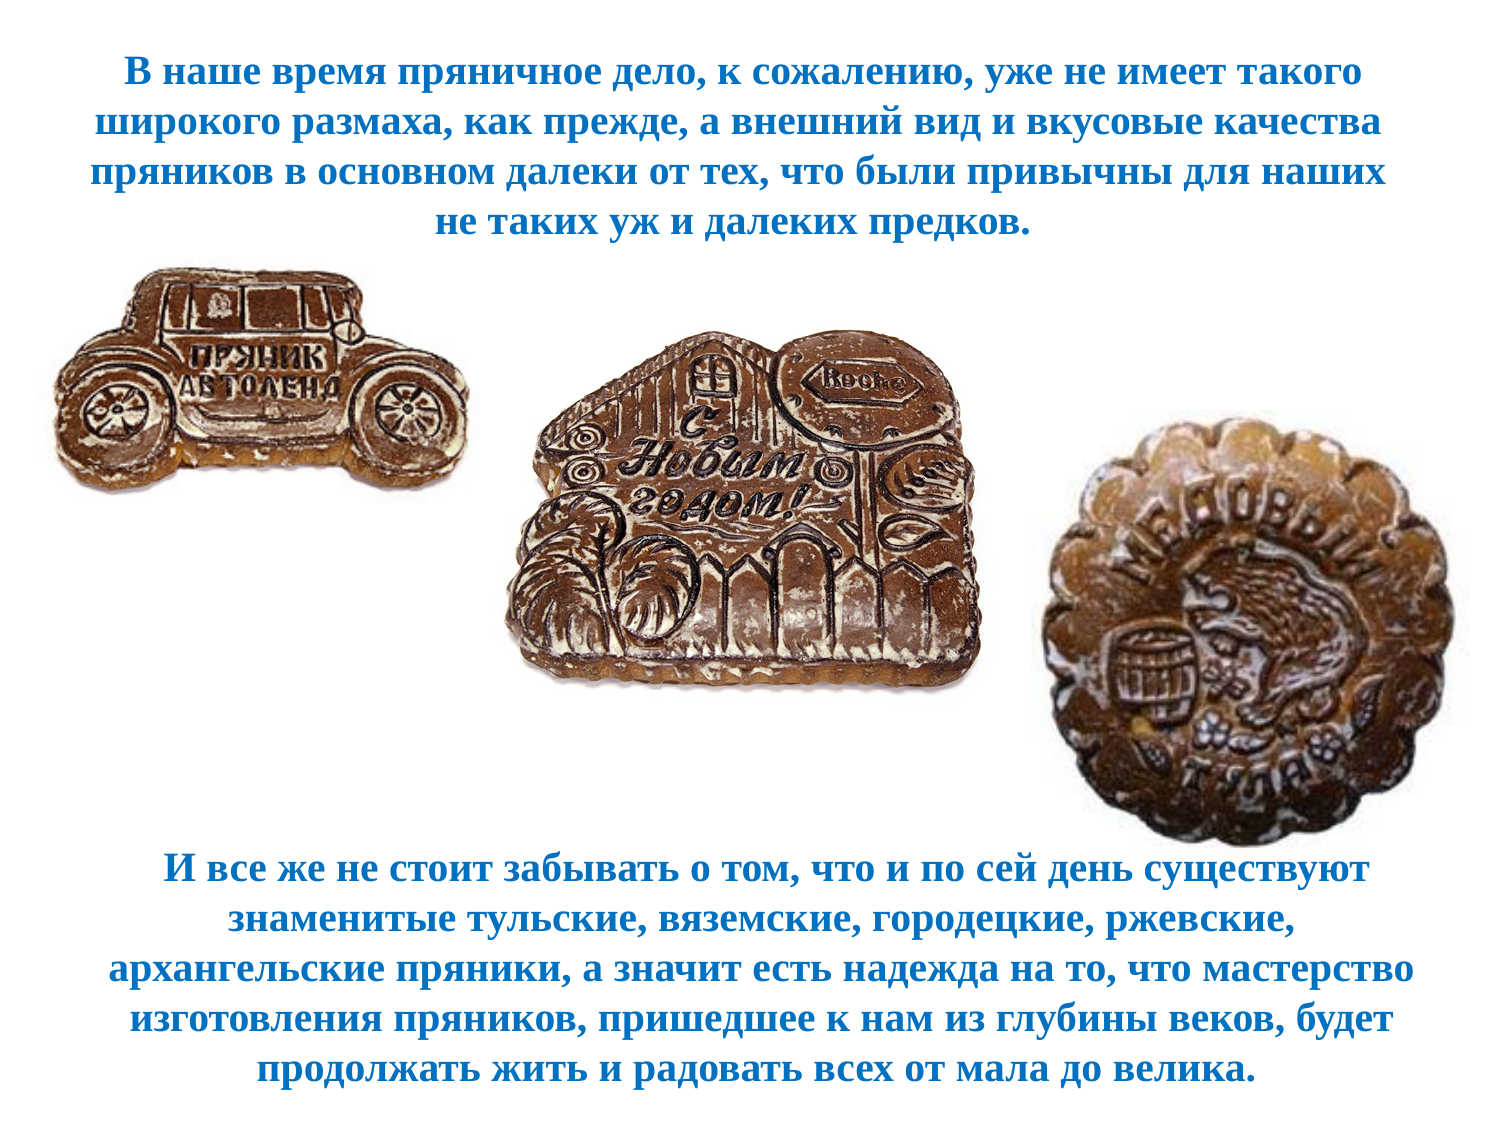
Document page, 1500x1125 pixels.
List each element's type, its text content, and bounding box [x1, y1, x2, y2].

text_box В наше время пряничное дело, к сожалению, уже не имеет такого широкого размаха, как прежде, а внешний вид и вкусовые качества пряников в основном далеки от тех, что были привычны для наших не таких уж и далеких предков. [70, 35, 1407, 250]
picture [1030, 409, 1469, 859]
picture [34, 257, 1005, 710]
text_box И все же не стоит забывать о том, что и по сей день существуют знаменитые тульские, вяземские, городецкие, ржевские, архангельские пряники, а значит есть надежда на то, что мастерство изготовления пряников, пришедшее к нам из глубины веков, будет продолжать жить и радовать всех от мала до велика. [70, 832, 1454, 1097]
